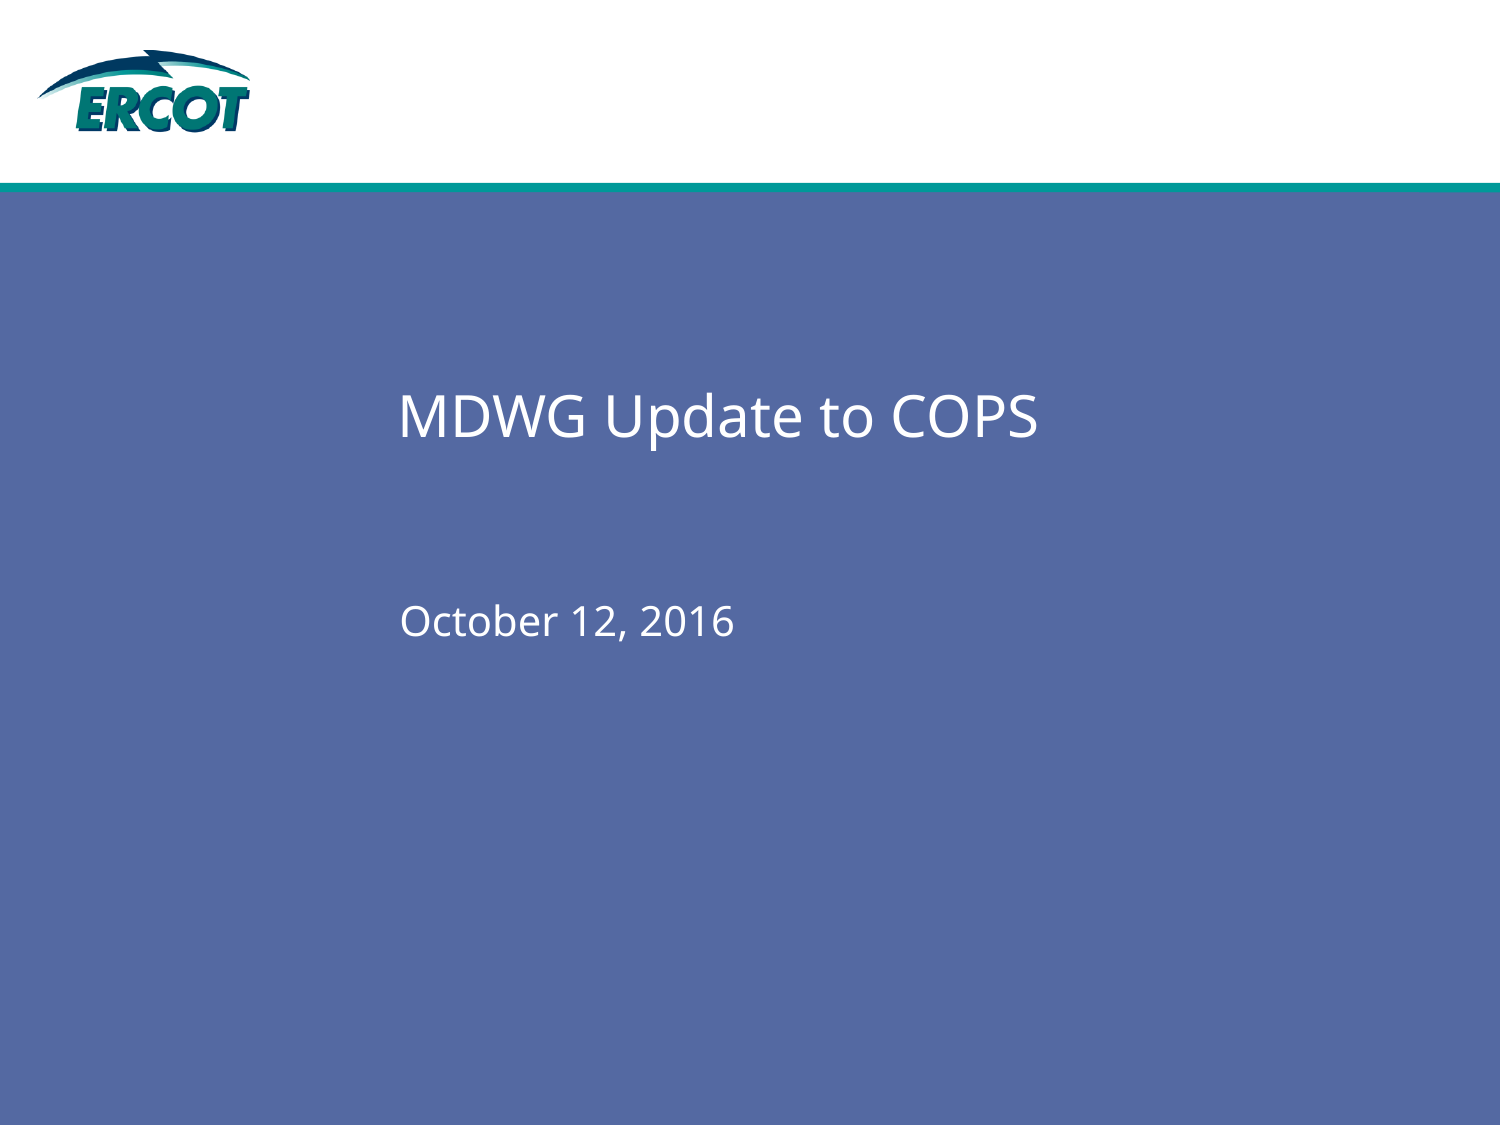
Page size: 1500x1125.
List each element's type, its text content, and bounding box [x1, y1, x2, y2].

title MDWG Update to COPS [382, 312, 1446, 517]
picture [37, 50, 250, 136]
subtitle October 12, 2016 [384, 587, 1425, 775]
